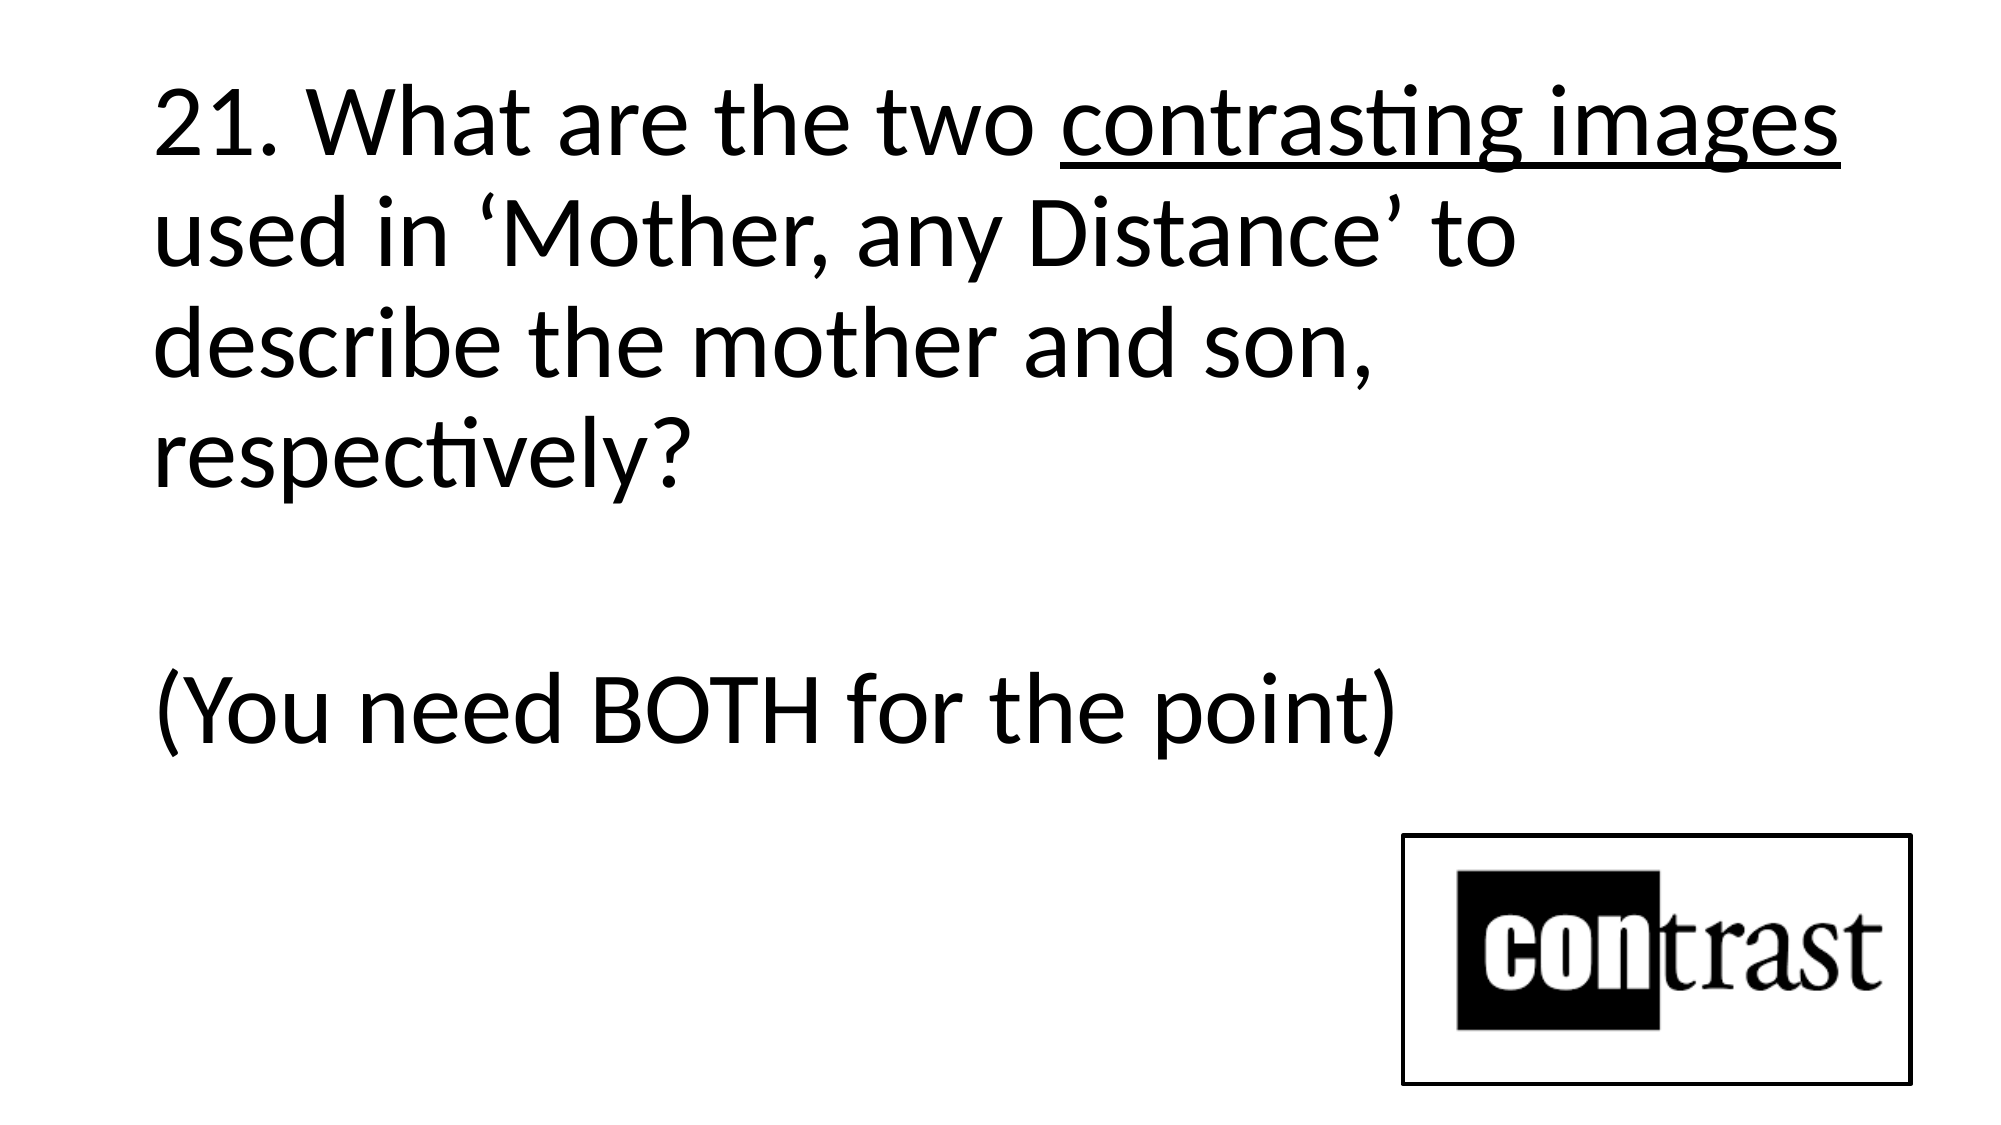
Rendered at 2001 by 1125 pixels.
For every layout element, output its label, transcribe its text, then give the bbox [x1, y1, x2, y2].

picture [1405, 837, 1909, 1082]
list 21. What are the two contrasting images used in ‘Mother, any Distance’ to describe the mother and son, respectively? (You need BOTH for the point) [137, 59, 1863, 774]
